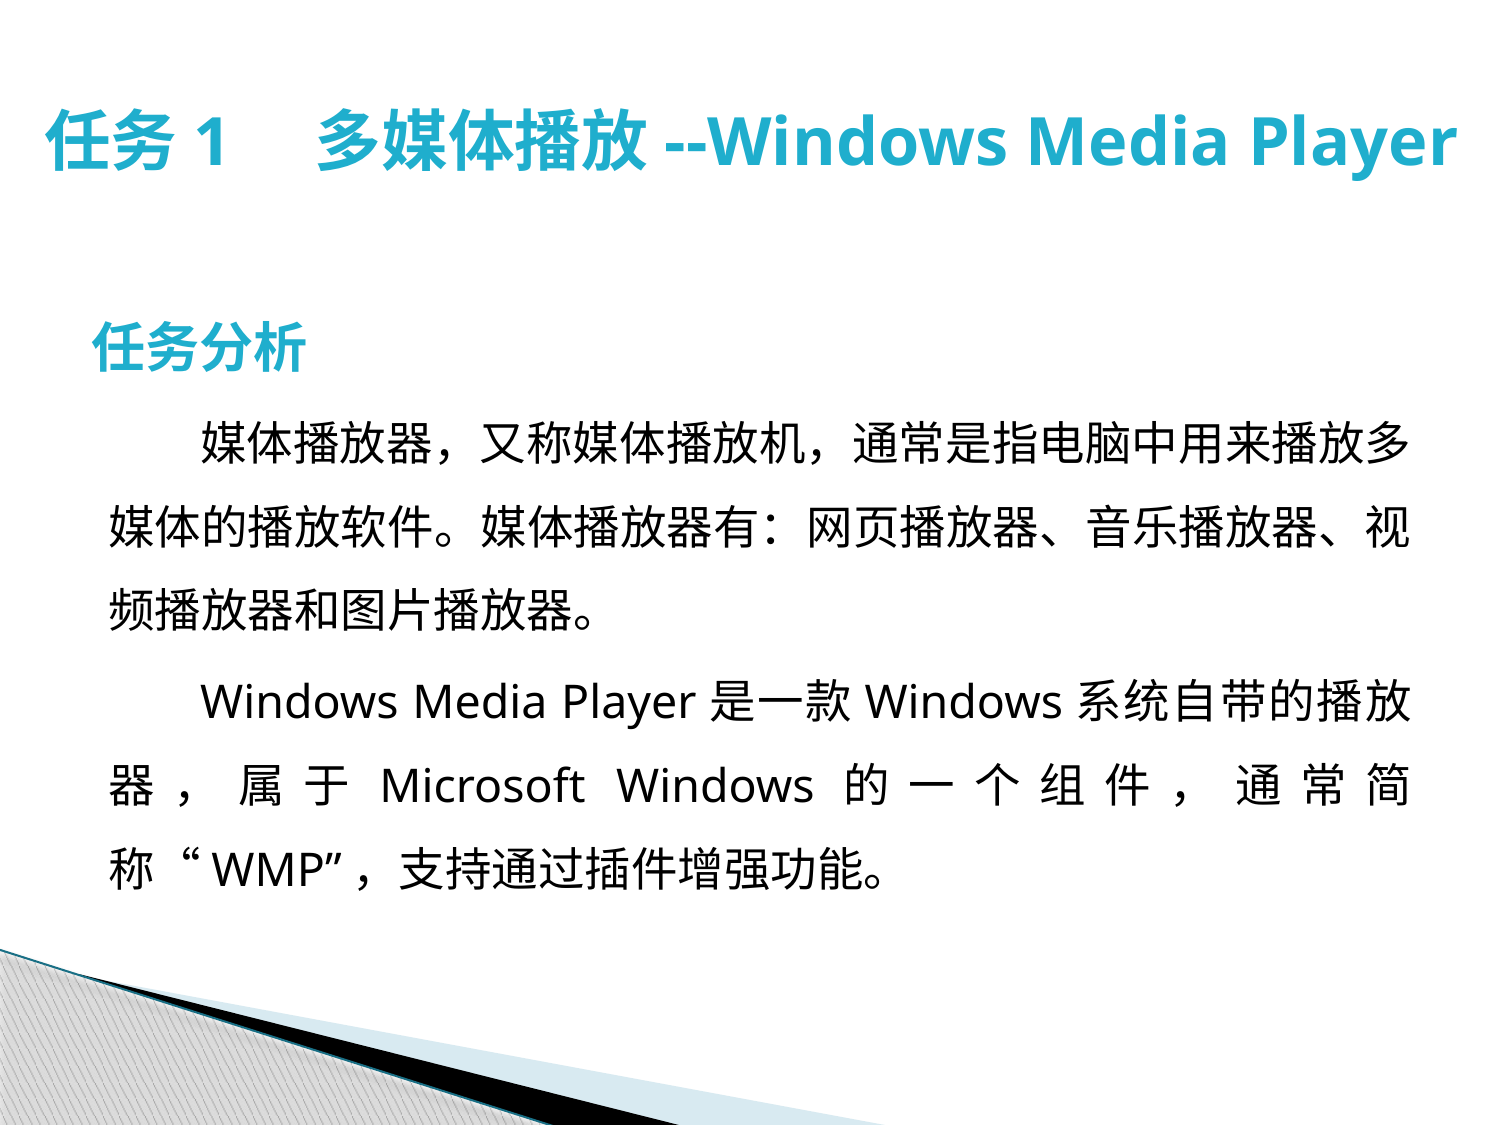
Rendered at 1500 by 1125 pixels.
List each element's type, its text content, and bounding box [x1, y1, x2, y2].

title 任务1 多媒体播放--Windows Media Player [29, 45, 1500, 233]
list 任务分析 媒体播放器，又称媒体播放机，通常是指电脑中用来播放多媒体的播放软件。媒体播放器有：网页播放器、音乐播放器、视频播放器和图片播放器。 Windows Media Player是一款Windows系统自带的播放器，属于Microsoft Windows的一个组件，通常简称“WMP”，支持通过插件增强功能。 [76, 267, 1427, 910]
